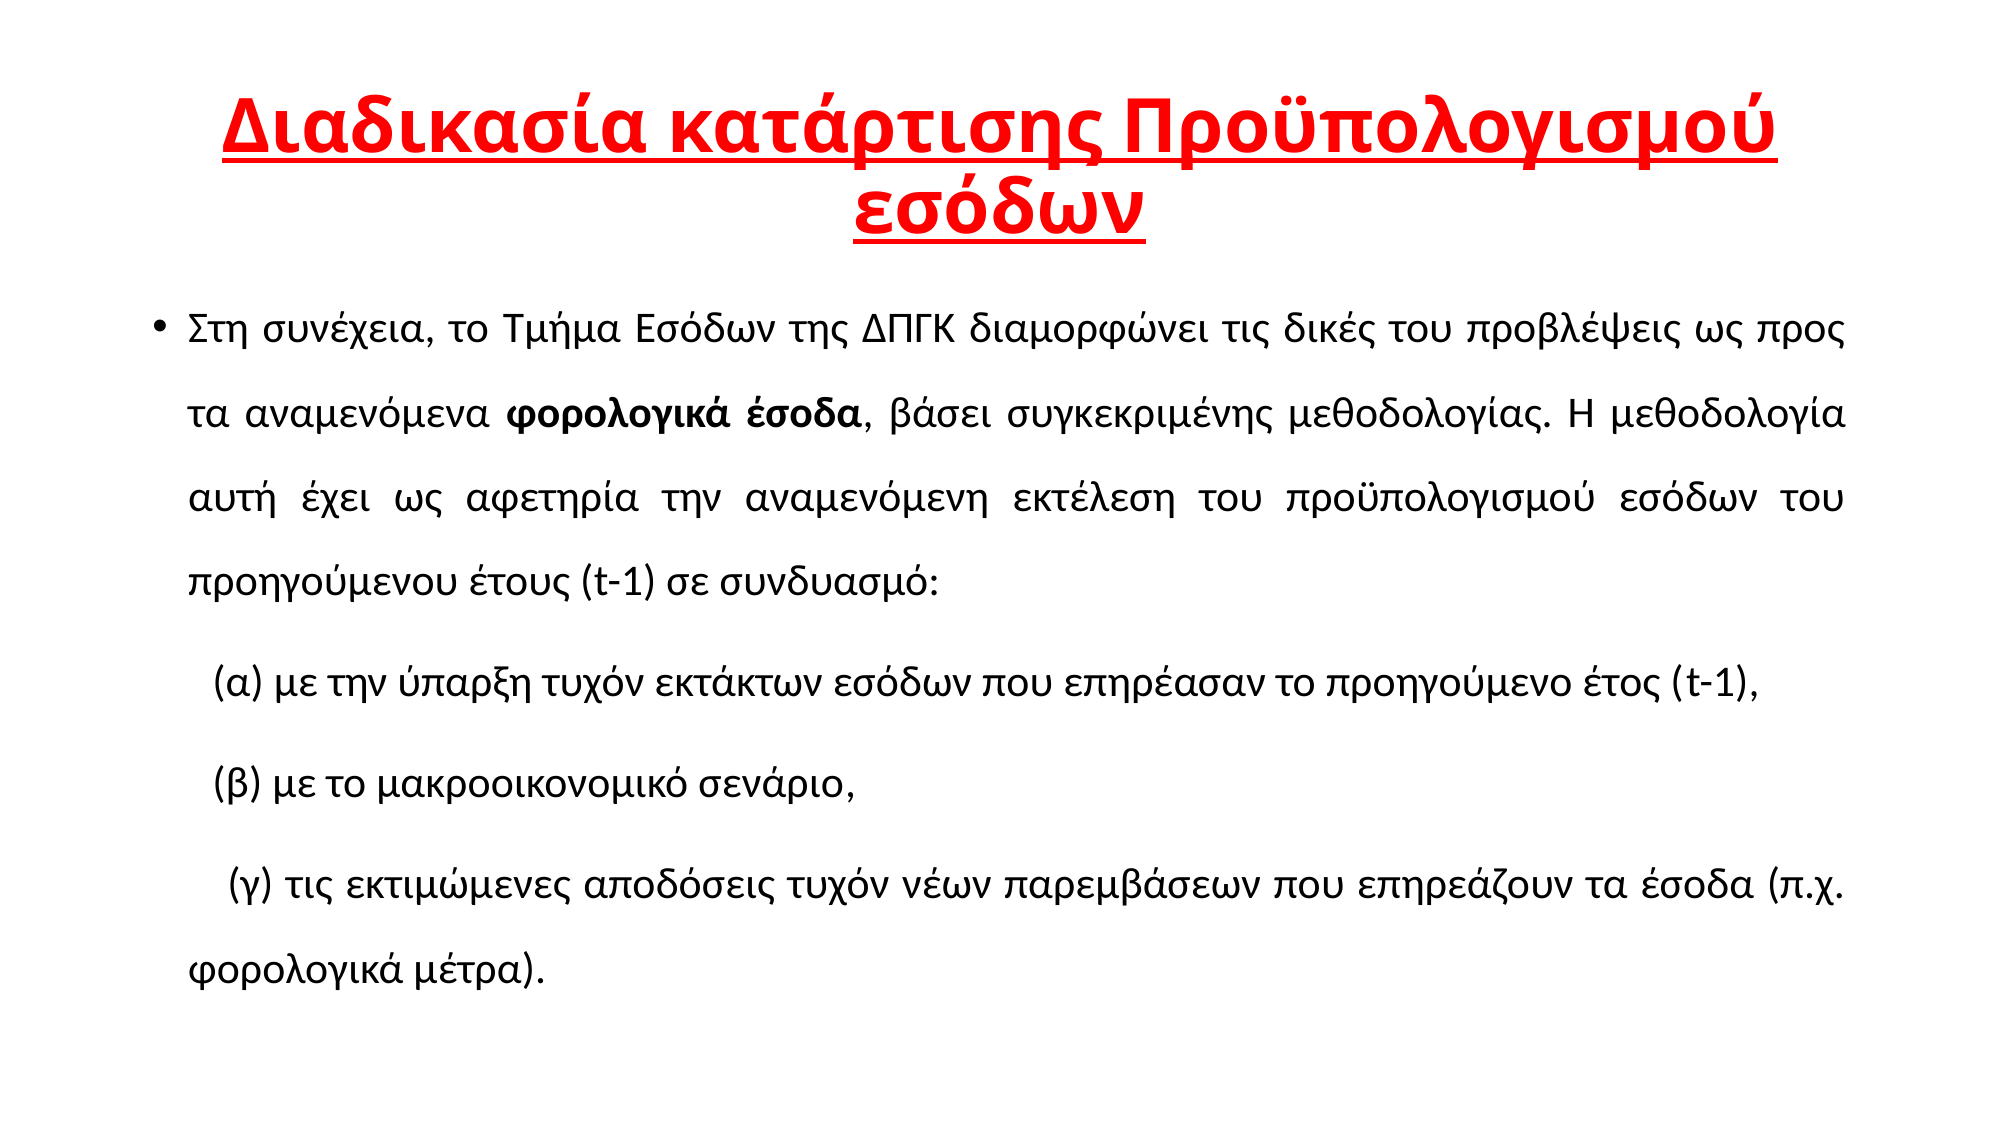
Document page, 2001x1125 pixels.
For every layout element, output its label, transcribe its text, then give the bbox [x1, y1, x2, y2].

list Στη συνέχεια, το Τμήμα Εσόδων της ΔΠΓΚ διαμορφώνει τις δικές του προβλέψεις ως προς τα αναμενόμενα φορολογικά έσοδα, βάσει συγκεκριμένης μεθοδολογίας. Η μεθοδολογία αυτή έχει ως αφετηρία την αναμενόμενη εκτέλεση του προϋπολογισμού εσόδων του προηγούμενου έτους (t-1) σε συνδυασμό: (α) με την ύπαρξη τυχόν εκτάκτων εσόδων που επηρέασαν το προηγούμενο έτος (t-1), (β) με το μακροοικονομικό σενάριο, (γ) τις εκτιμώμενες αποδόσεις τυχόν νέων παρεμβάσεων που επηρεάζουν τα έσοδα (π.χ. φορολογικά μέτρα). [137, 259, 1863, 1014]
title Διαδικασία κατάρτισης Προϋπολογισμού εσόδων [137, 59, 1863, 259]
